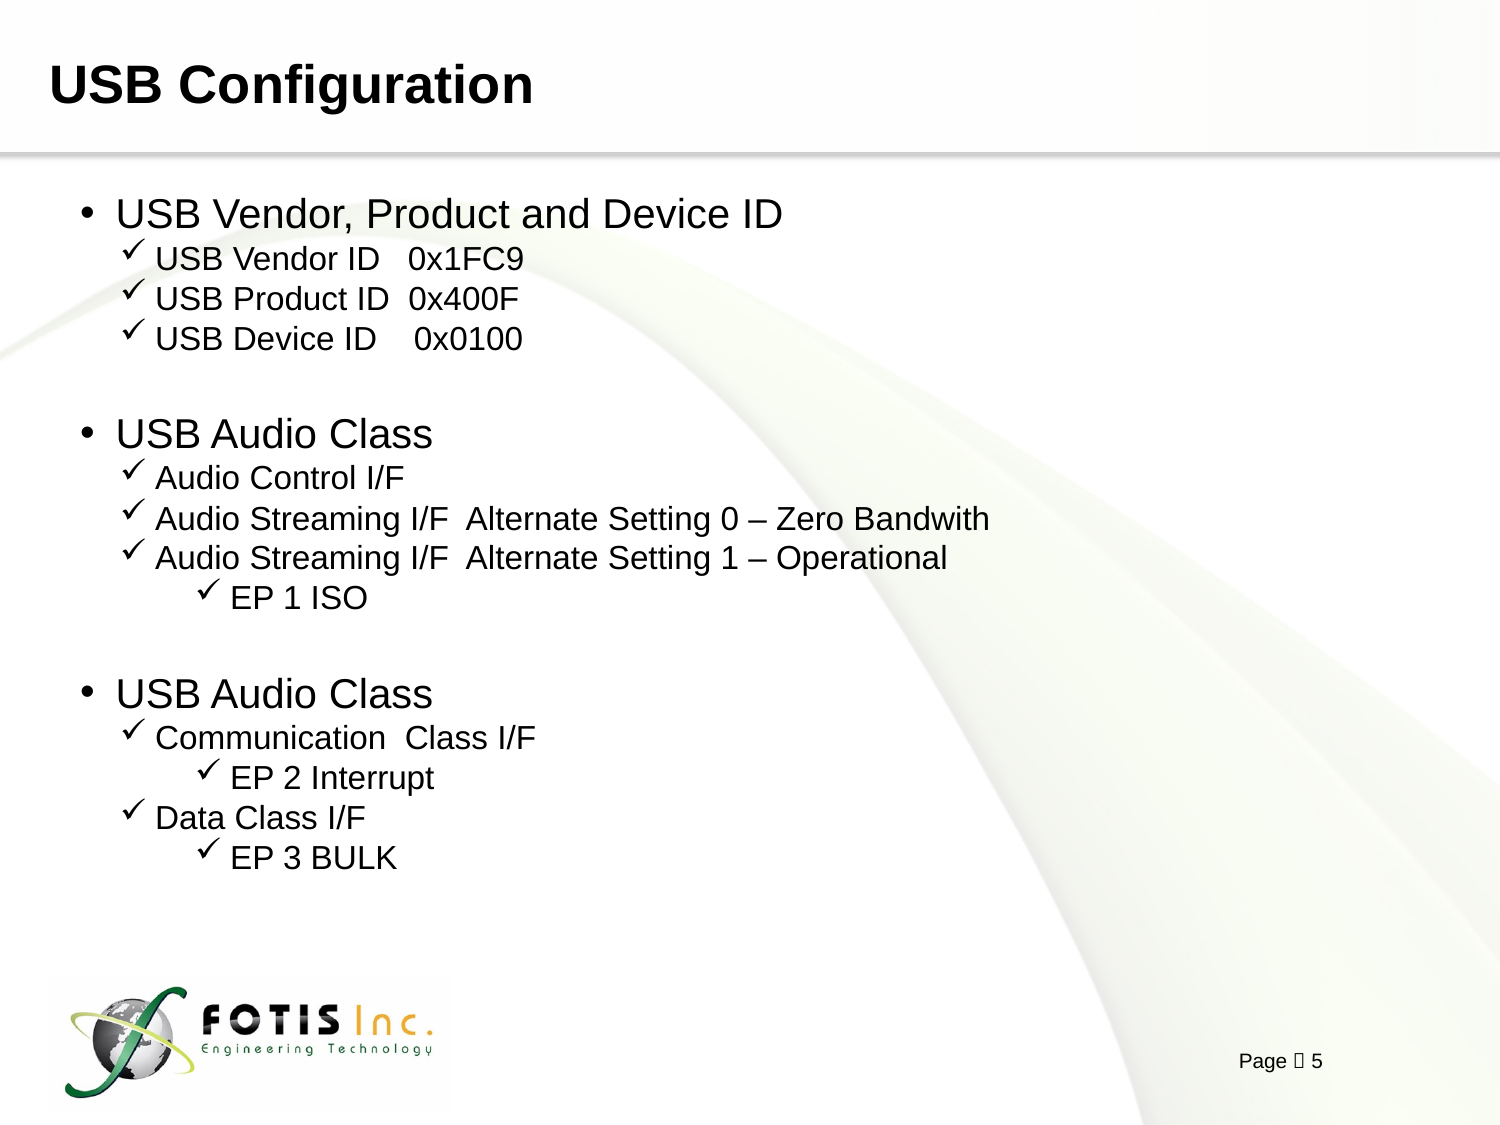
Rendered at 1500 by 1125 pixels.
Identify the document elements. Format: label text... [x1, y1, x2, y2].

text_box USB Vendor, Product and Device ID USB Vendor ID 0x1FC9 USB Product ID 0x400F USB Device ID 0x0100 USB Audio Class Audio Control I/F Audio Streaming I/F Alternate Setting 0 – Zero Bandwith Audio Streaming I/F Alternate Setting 1 – Operational EP 1 ISO USB Audio Class Communication Class I/F EP 2 Interrupt Data Class I/F EP 3 BULK [65, 179, 1353, 934]
picture [0, 0, 1500, 1125]
title USB Configuration [48, 48, 1448, 123]
